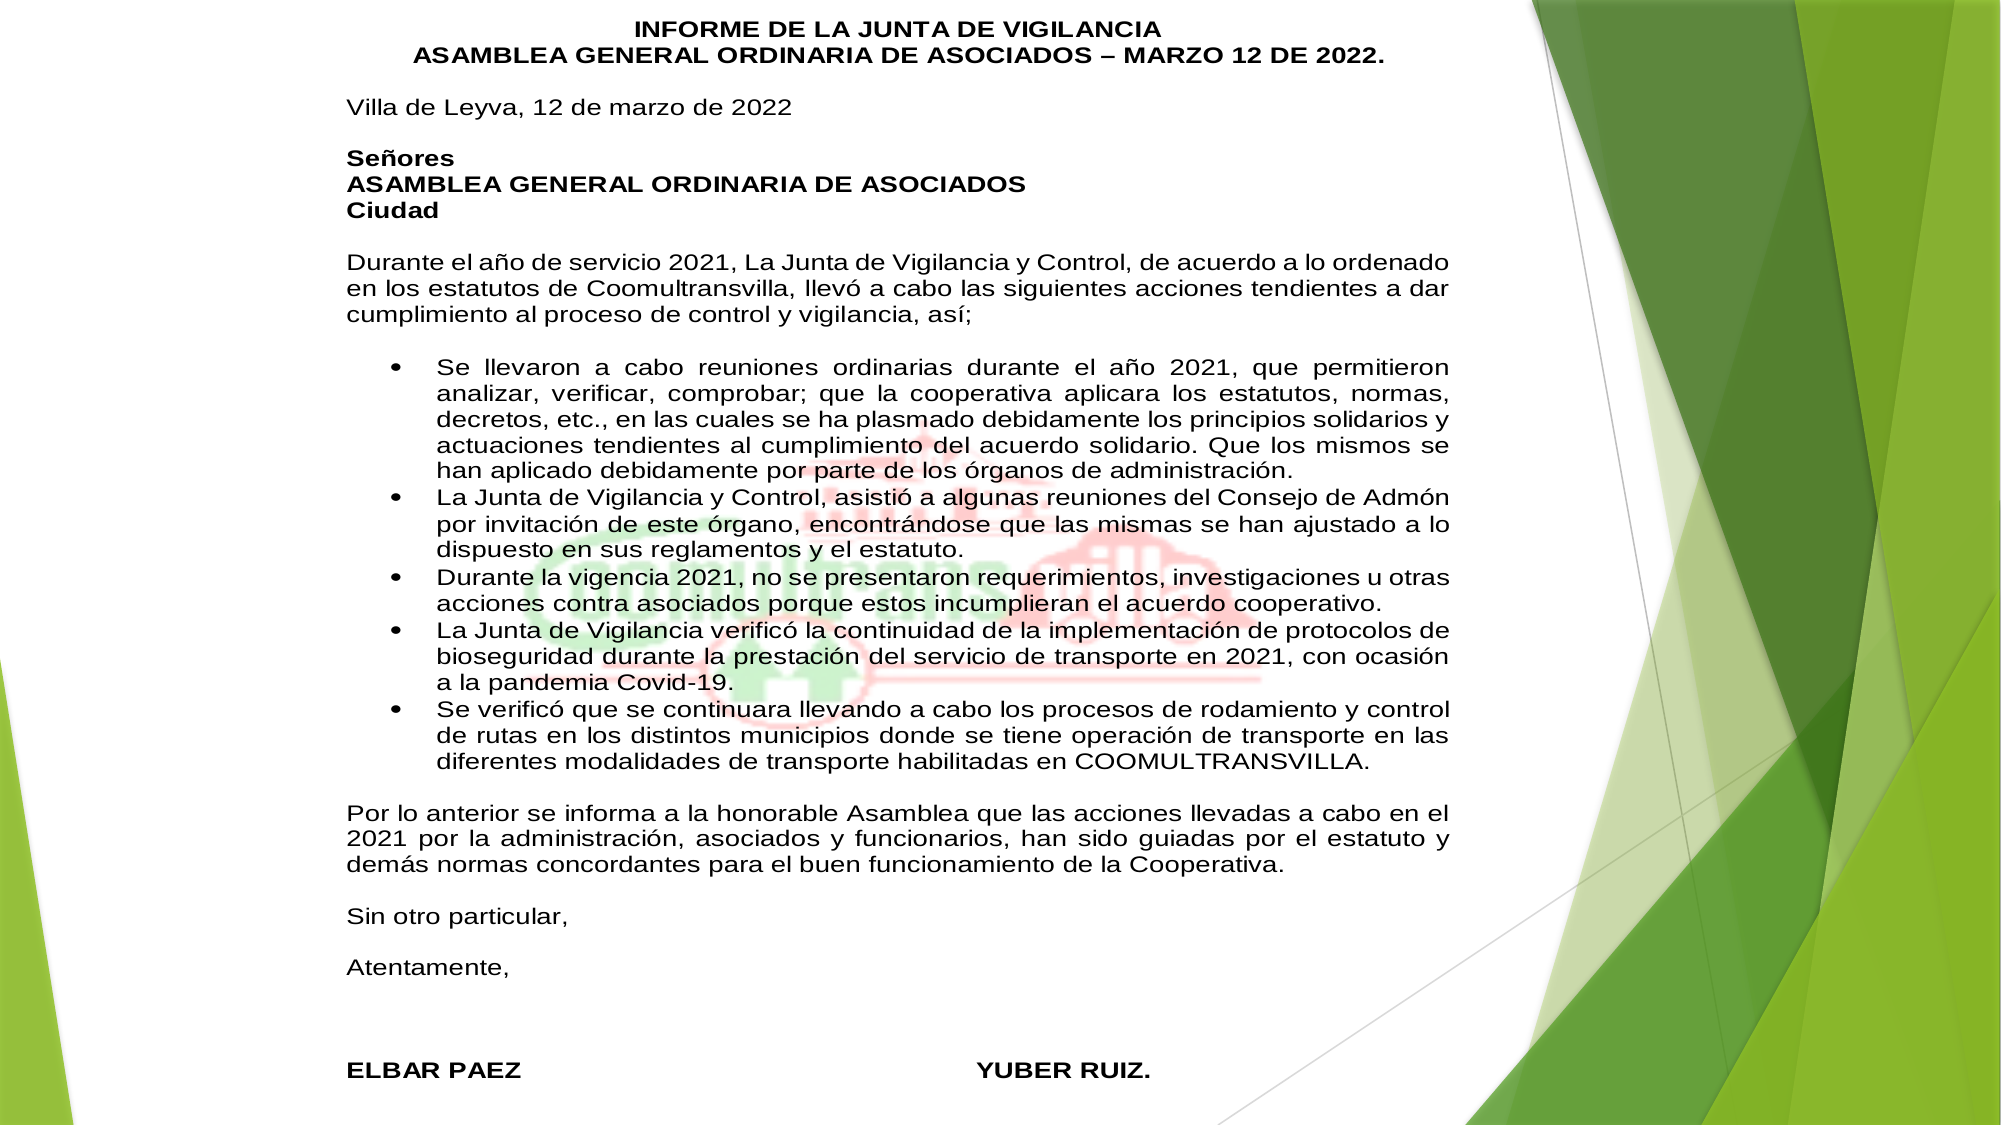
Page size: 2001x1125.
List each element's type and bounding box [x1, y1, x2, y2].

list [345, 16, 1452, 1111]
